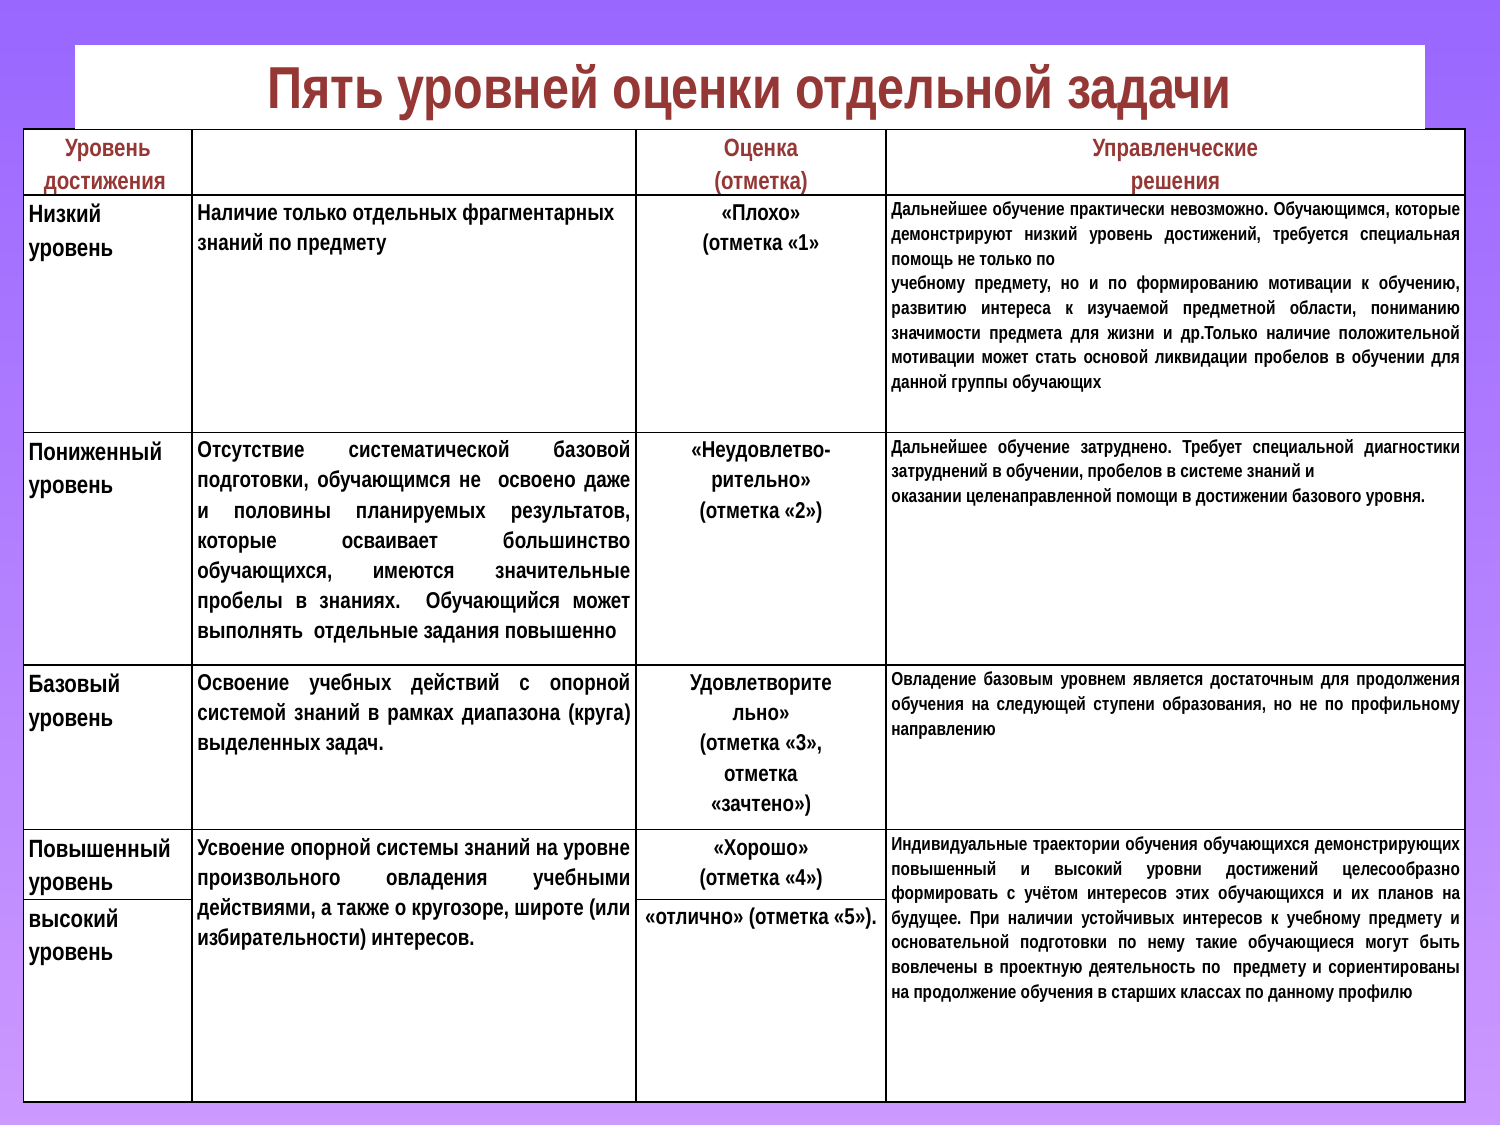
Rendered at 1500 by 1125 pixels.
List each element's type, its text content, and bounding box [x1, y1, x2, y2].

table_cell «Хорошо» (отметка «4») [637, 830, 885, 899]
table_cell Пониженный уровень [24, 433, 191, 664]
table_cell высокий уровень [24, 900, 191, 1101]
table_cell Освоение учебных действий с опорной системой знаний в рамках диапазона (круга) выделенных задач. [193, 666, 635, 829]
table_cell «Неудовлетво- рительно» (отметка «2») [637, 433, 885, 664]
table_cell Дальнейшее обучение затруднено. Требует специальной диагностики затруднений в обучении, пробелов в системе знаний и оказании целенаправленной помощи в достижении базового уровня. [887, 433, 1464, 664]
table_cell Дальнейшее обучение практически невозможно. Обучающимся, которые демонстрируют низкий уровень достижений, требуется специальная помощь не только по учебному предмету, но и по формированию мотивации к обучению, развитию интереса к изучаемой предметной области, пониманию значимости предмета для жизни и др.Только наличие положительной мотивации может стать основой ликвидации пробелов в обучении для данной группы обучающих [887, 196, 1464, 432]
table_cell Отсутствие систематической базовой подготовки, обучающимся не освоено даже и половины планируемых результатов, которые осваивает большинство обучающихся, имеются значительные пробелы в знаниях. Обучающийся может выполнять отдельные задания повышенно [193, 433, 635, 664]
table_cell Базовый уровень [24, 666, 191, 829]
table_cell Наличие только отдельных фрагментарных знаний по предмету [193, 196, 635, 432]
table_cell «отлично» (отметка «5»). [637, 900, 885, 1101]
table_header [193, 130, 635, 194]
table_header Уровень достижения [24, 130, 191, 194]
table_cell Овладение базовым уровнем является достаточным для продолжения обучения на следующей ступени образования, но не по профильному направлению [887, 666, 1464, 829]
table_cell Удовлетворите льно» (отметка «3», отметка «зачтено») [637, 666, 885, 829]
table_header Управленческие решения [887, 130, 1464, 194]
table_cell «Плохо» (отметка «1» [637, 196, 885, 432]
table_header Оценка (отметка) [637, 130, 885, 194]
table_cell Низкий уровень [24, 196, 191, 432]
table_cell Индивидуальные траектории обучения обучающихся демонстрирующих повышенный и высокий уровни достижений целесообразно формировать с учётом интересов этих обучающихся и их планов на будущее. При наличии устойчивых интересов к учебному предмету и основательной подготовки по нему такие обучающиеся могут быть вовлечены в проектную деятельность по предмету и сориентированы на продолжение обучения в старших классах по данному профилю [887, 830, 1464, 1101]
table_cell Повышенный уровень [24, 830, 191, 899]
table_cell Усвоение опорной системы знаний на уровне произвольного овладения учебными действиями, а также о кругозоре, широте (или избирательности) интересов. [193, 830, 635, 1101]
title Пять уровней оценки отдельной задачи [75, 45, 1425, 129]
